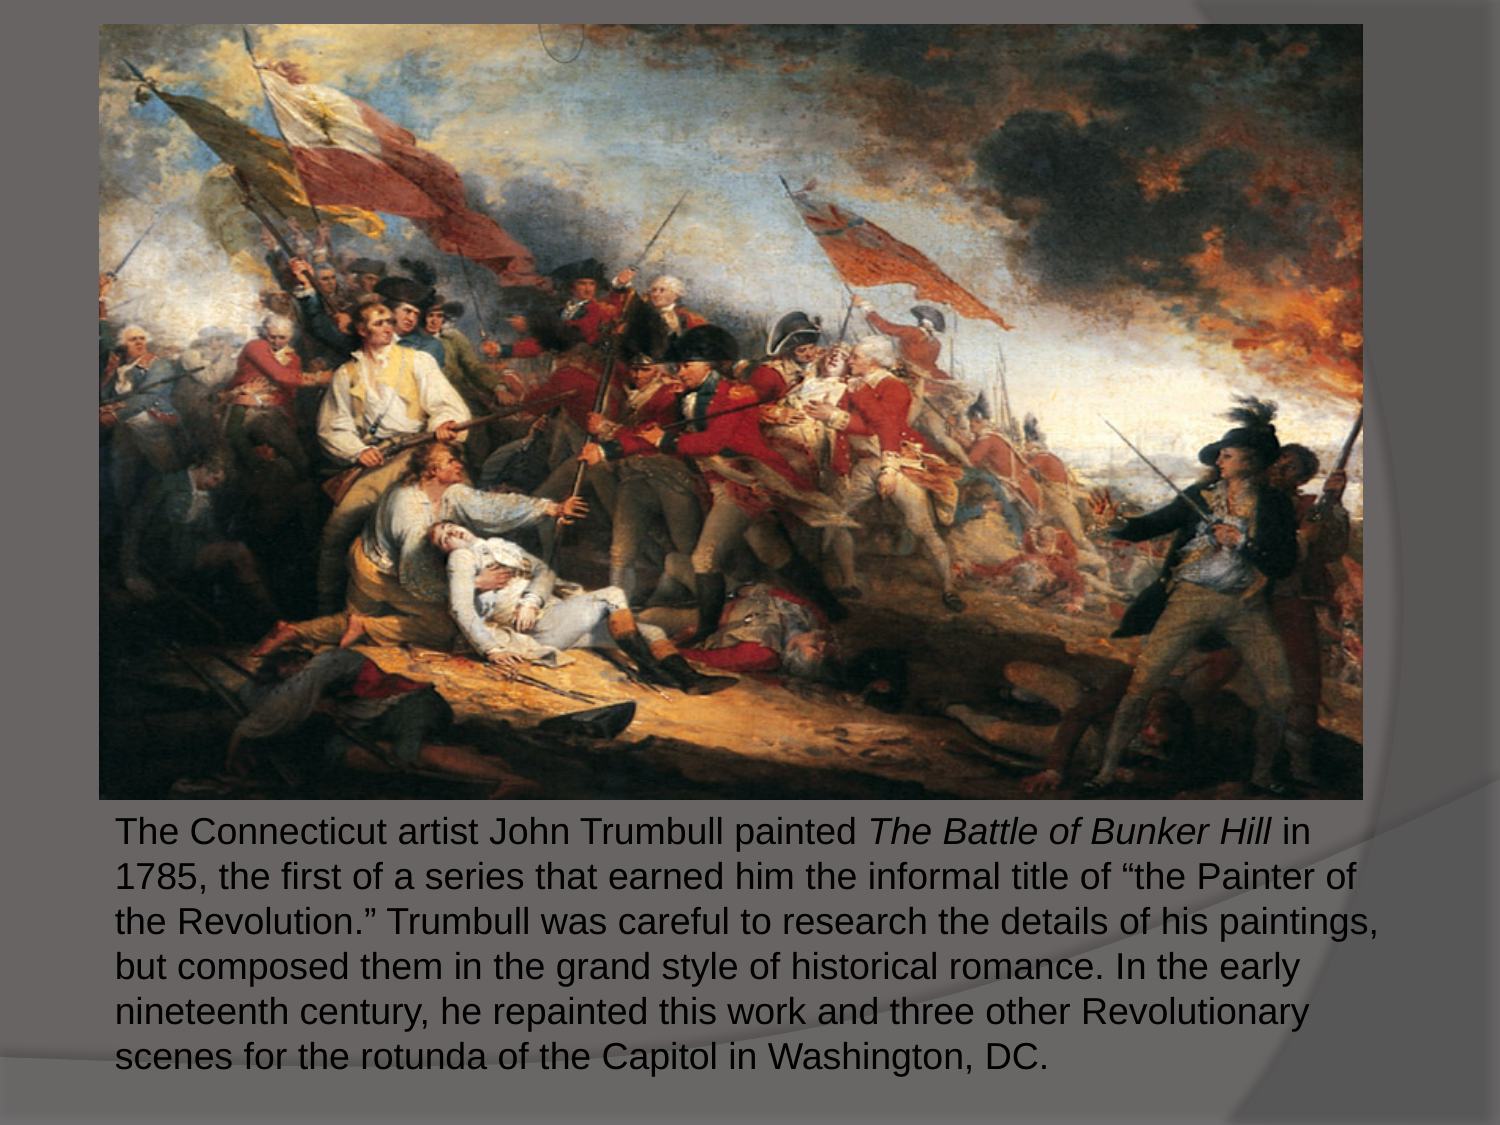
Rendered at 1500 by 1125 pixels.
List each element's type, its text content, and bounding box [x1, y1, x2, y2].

text_box The Connecticut artist John Trumbull painted The Battle of Bunker Hill in 1785, the first of a series that earned him the informal title of “the Painter of the Revolution.” Trumbull was careful to research the details of his paintings, but composed them in the grand style of historical romance. In the early nineteenth century, he repainted this work and three other Revolutionary scenes for the rotunda of the Capitol in Washington, DC. [99, 799, 1425, 1085]
picture [99, 24, 1363, 801]
